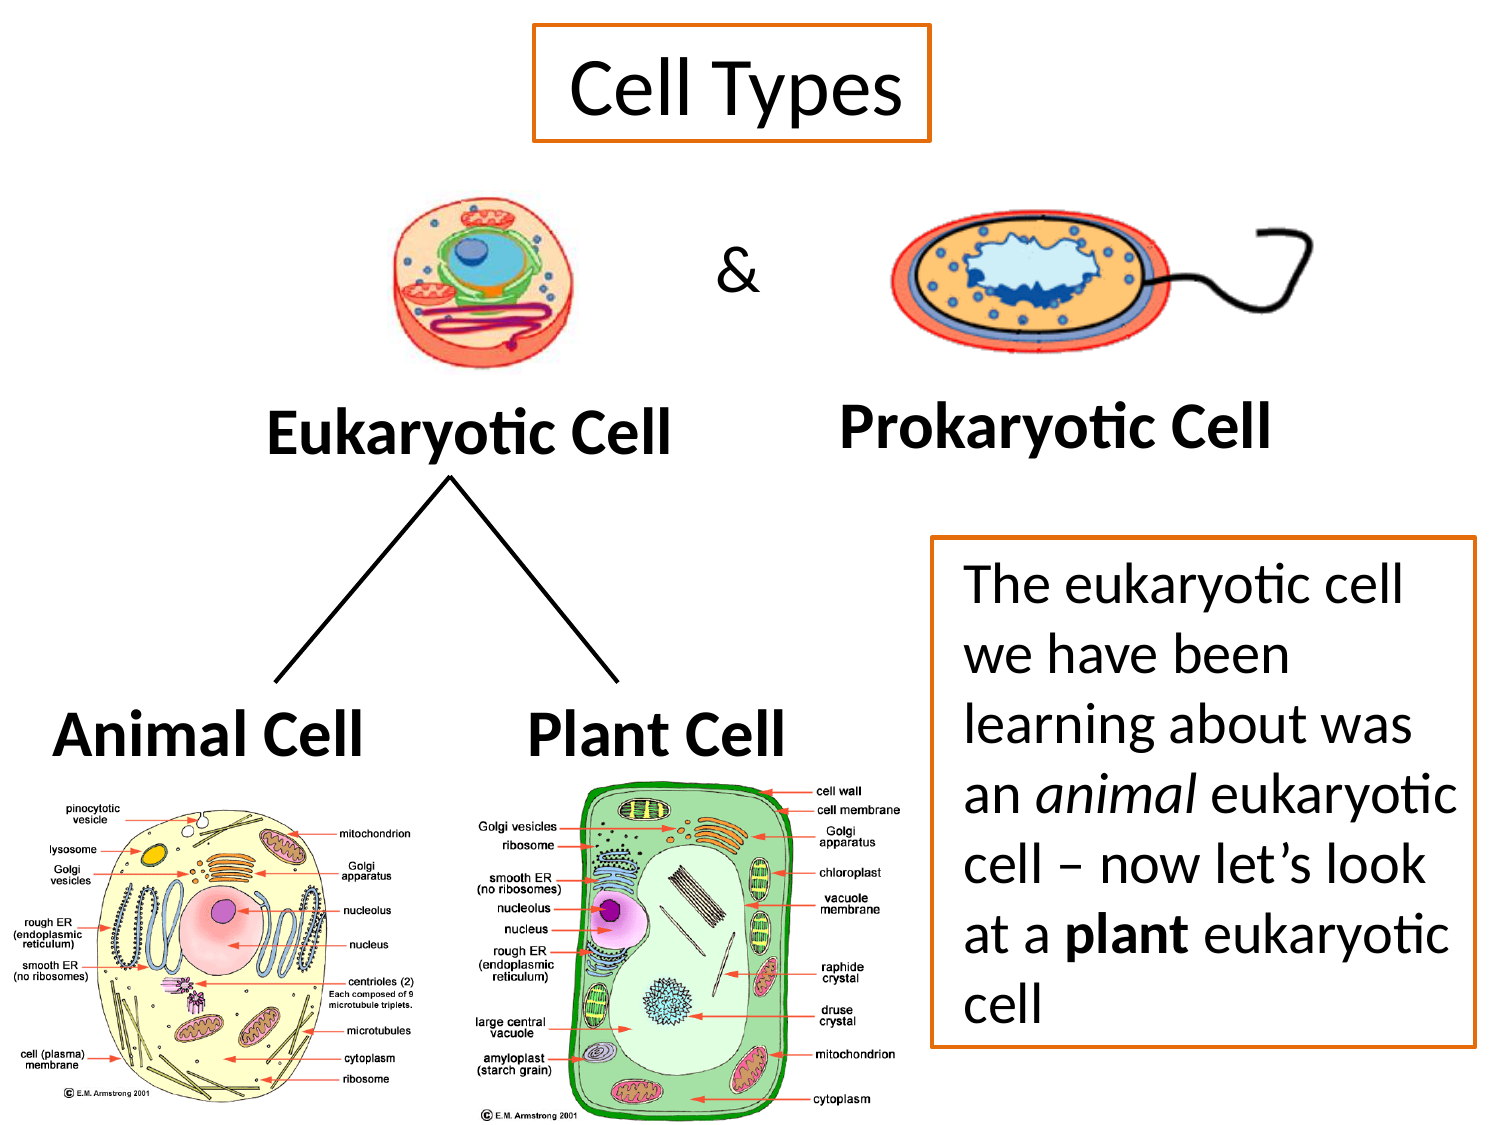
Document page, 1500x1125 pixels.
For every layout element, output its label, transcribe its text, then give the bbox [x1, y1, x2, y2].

picture [887, 208, 1320, 363]
text_box [532, 23, 932, 143]
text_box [274, 475, 448, 683]
text_box Plant Cell [512, 682, 838, 776]
picture [387, 190, 580, 376]
text_box Animal Cell [37, 682, 425, 778]
text_box & [700, 218, 760, 313]
text_box Prokaryotic Cell [824, 374, 1444, 470]
text_box The eukaryotic cell we have been learning about was an animal eukaryotic cell – now let’s look at a plant eukaryotic cell [1477, 537, 1483, 1043]
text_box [449, 475, 619, 683]
picture [9, 798, 417, 1105]
picture [470, 778, 904, 1125]
text_box Eukaryotic Cell [251, 380, 865, 475]
text_box [930, 535, 1477, 1049]
